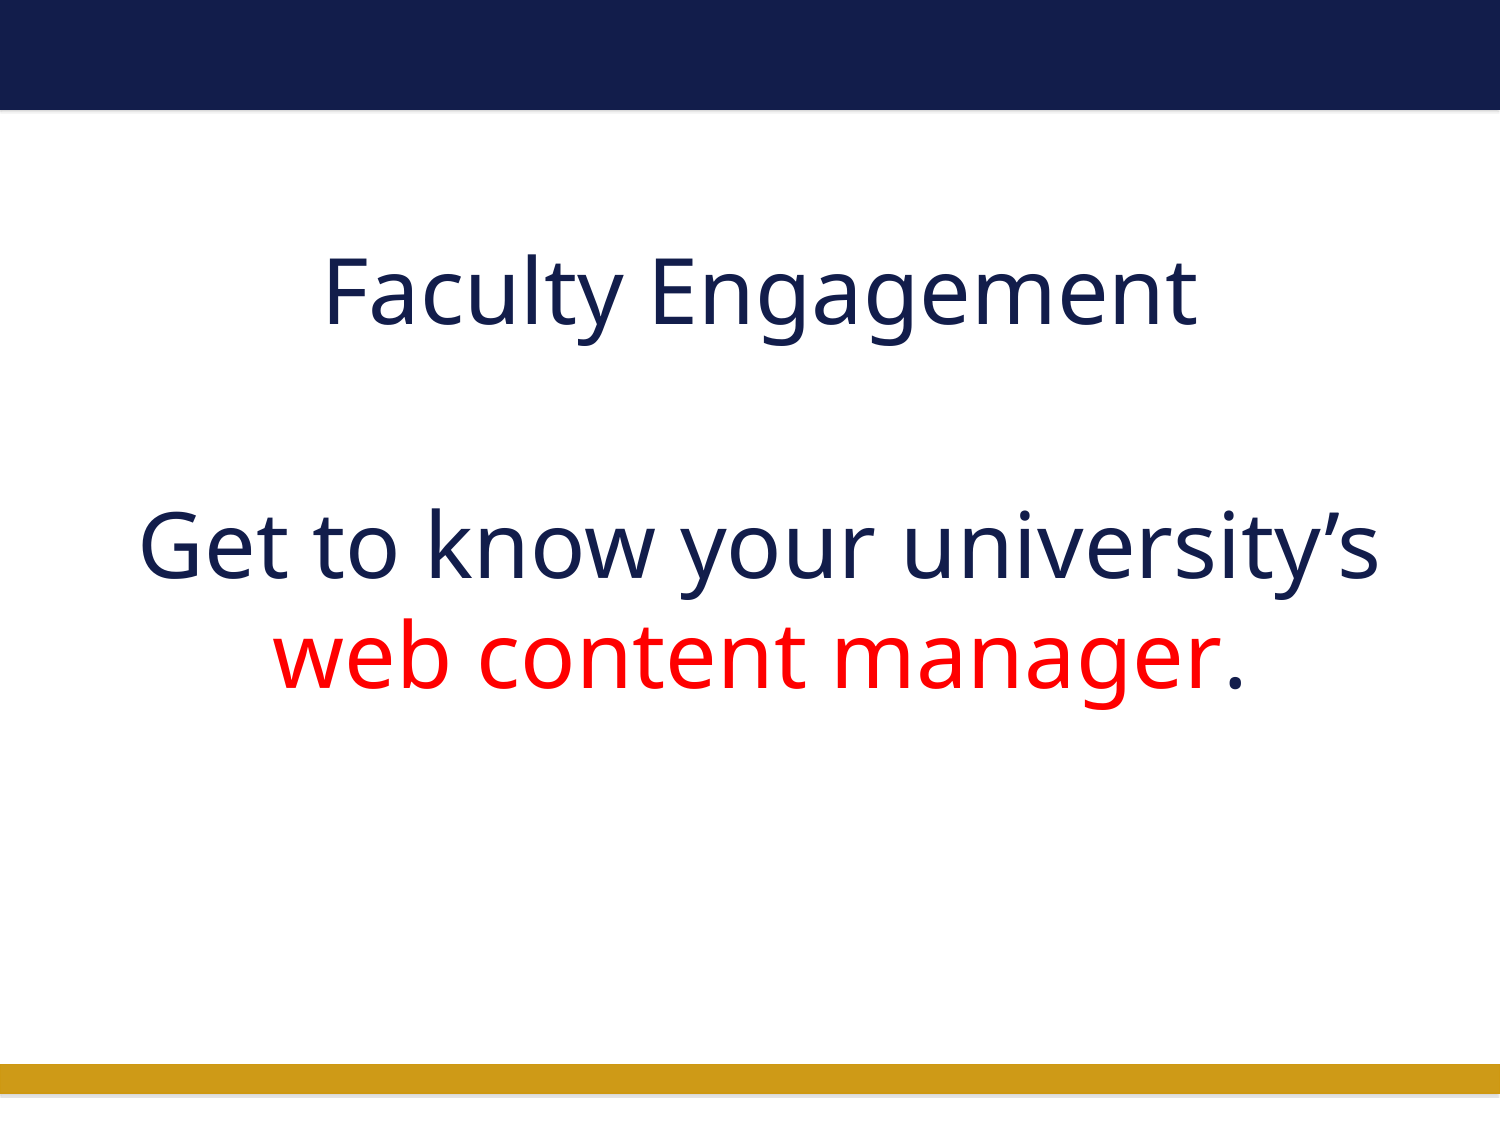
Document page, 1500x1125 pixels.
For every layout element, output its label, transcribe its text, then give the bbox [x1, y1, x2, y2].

title Faculty Engagement [95, 173, 1425, 402]
list Get to know your university’s web content manager. [95, 479, 1425, 750]
